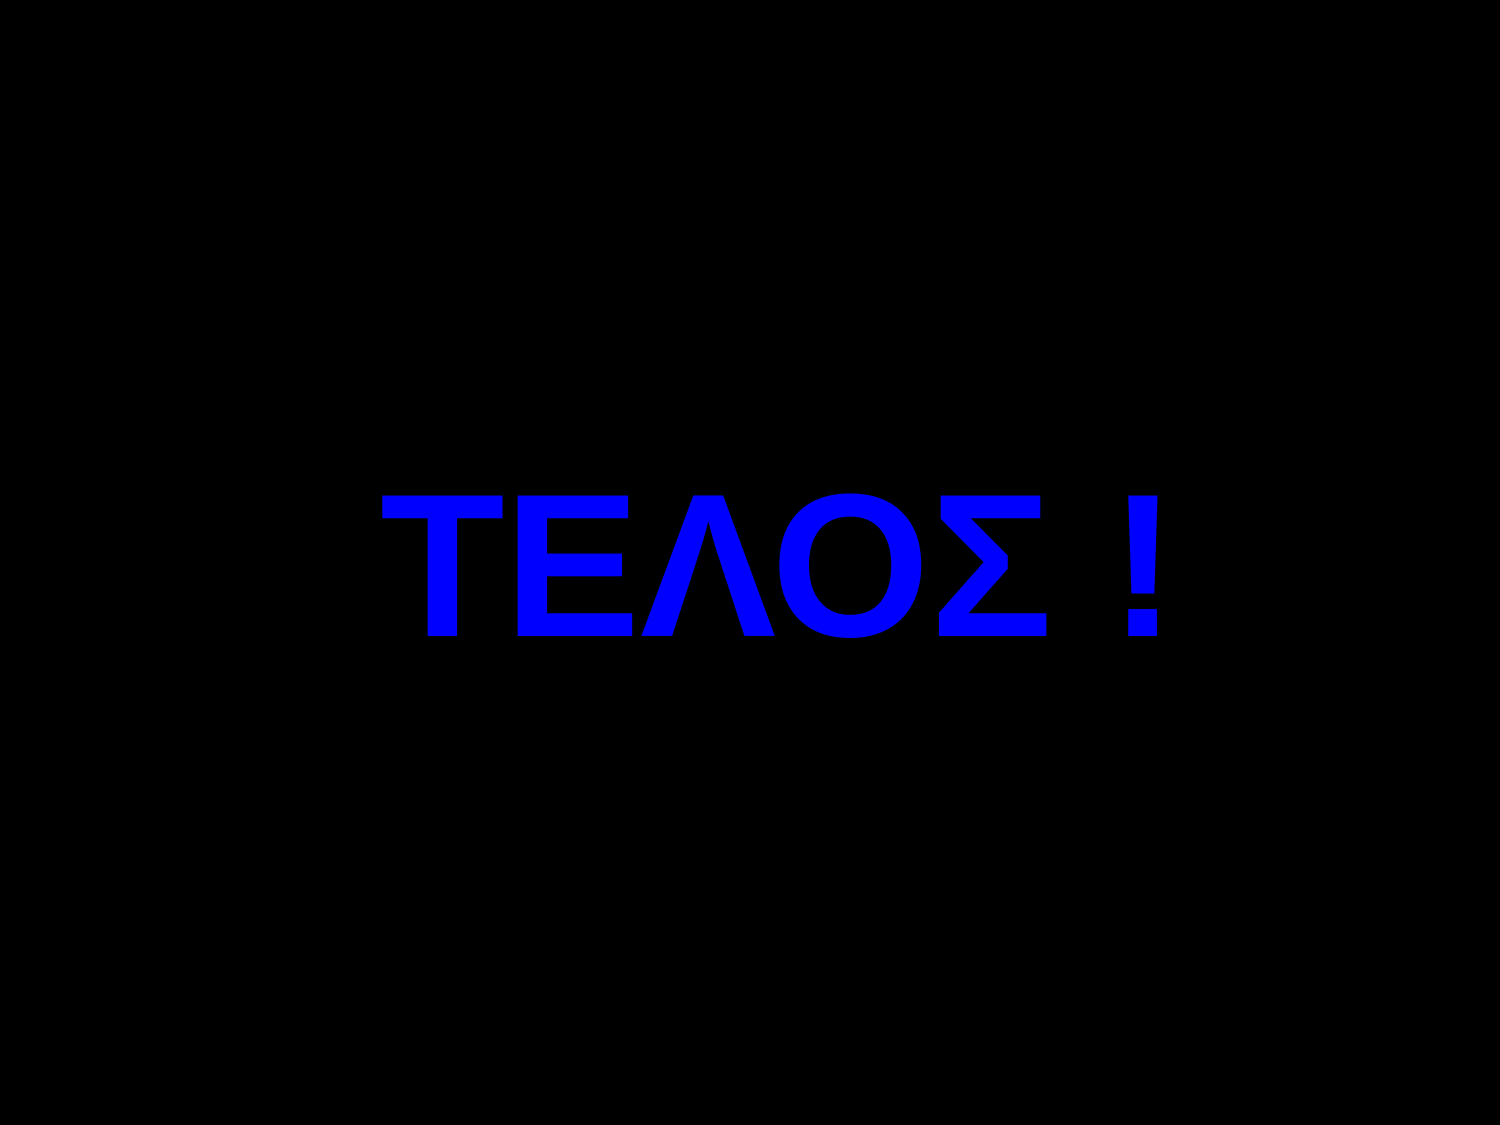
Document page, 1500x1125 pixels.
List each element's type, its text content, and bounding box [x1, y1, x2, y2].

text_box ΤΕΛΟΣ ! [365, 424, 1193, 685]
